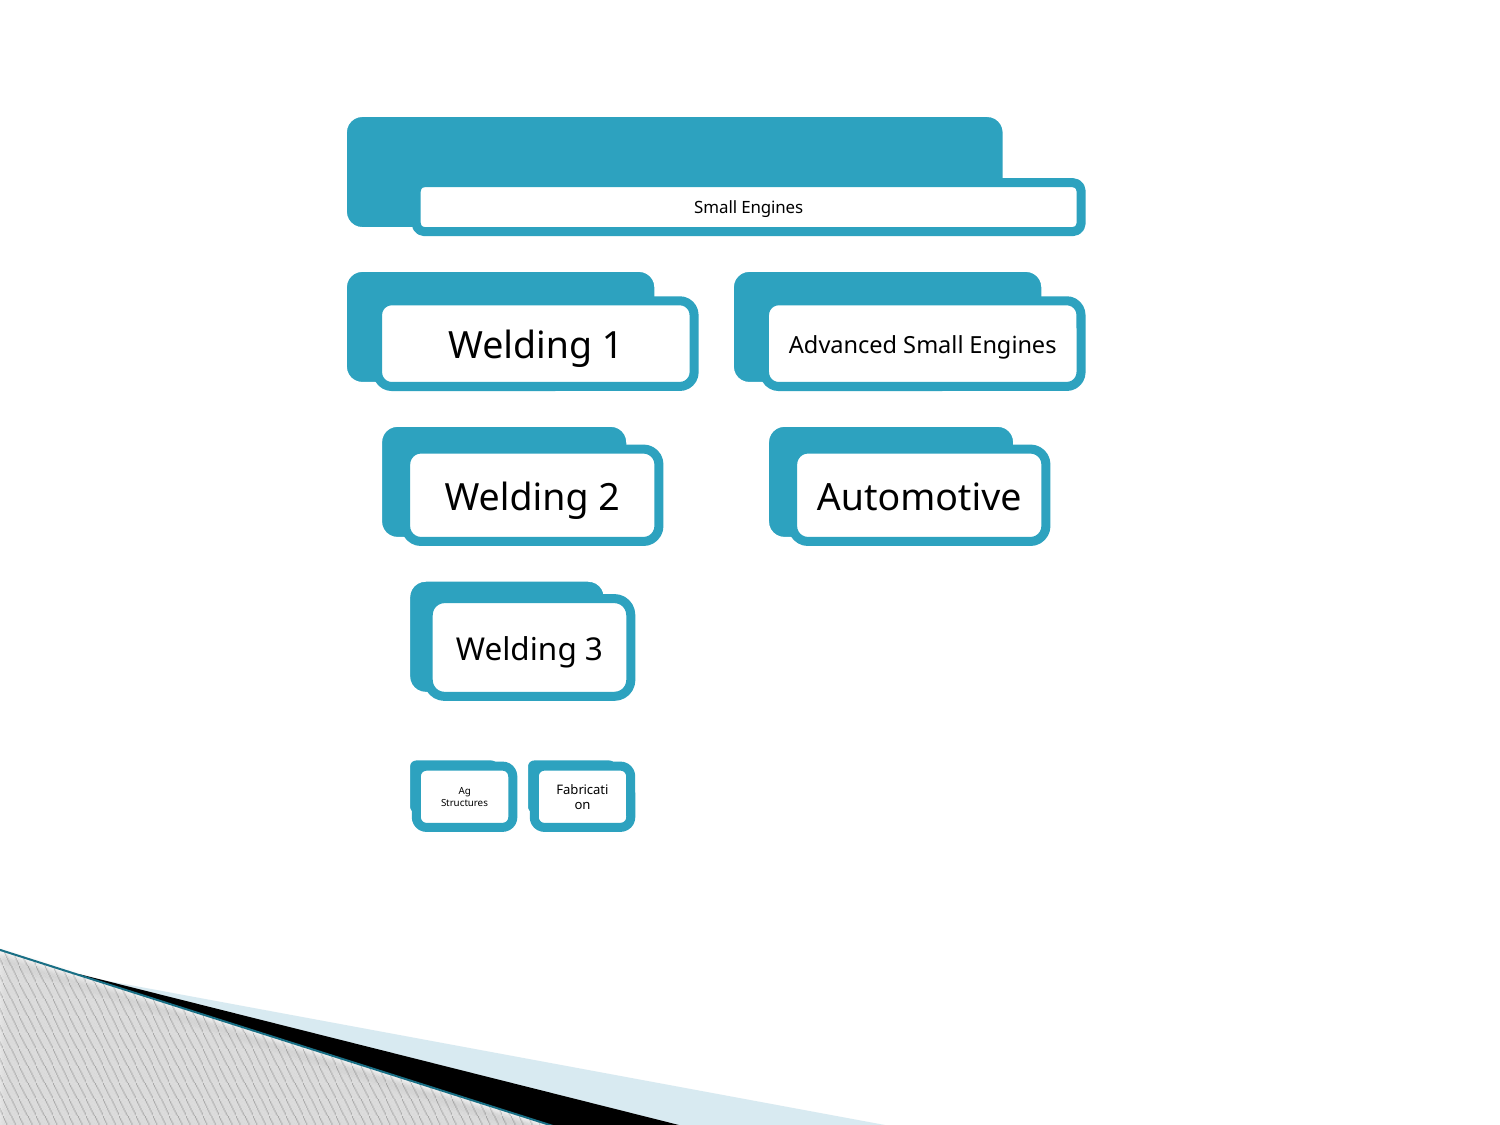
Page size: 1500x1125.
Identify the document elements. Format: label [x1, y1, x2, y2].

text_box [249, 112, 1174, 1007]
